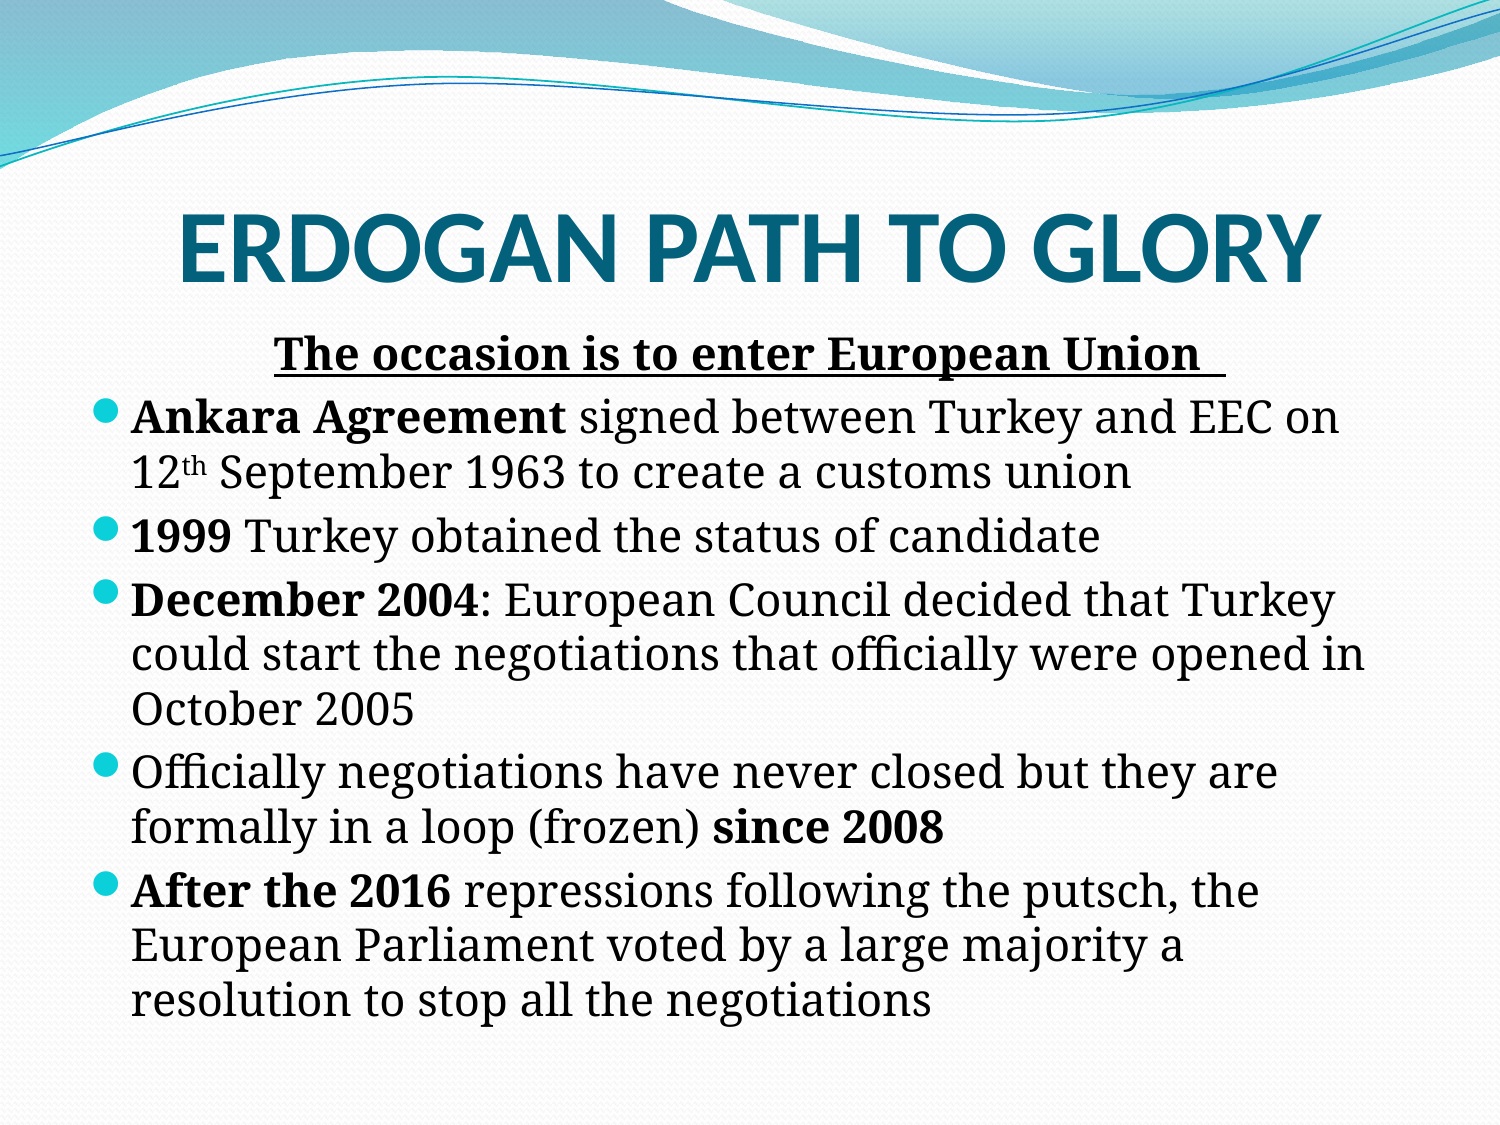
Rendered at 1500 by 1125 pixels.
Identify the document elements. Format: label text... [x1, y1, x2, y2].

title ERDOGAN PATH TO GLORY [75, 115, 1425, 303]
list The occasion is to enter European Union Ankara Agreement signed between Turkey and EEC on 12th September 1963 to create a customs union 1999 Turkey obtained the status of candidate December 2004: European Council decided that Turkey could start the negotiations that officially were opened in October 2005 Officially negotiations have never closed but they are formally in a loop (frozen) since 2008 After the 2016 repressions following the putsch, the European Parliament voted by a large majority a resolution to stop all the negotiations [75, 317, 1425, 1038]
